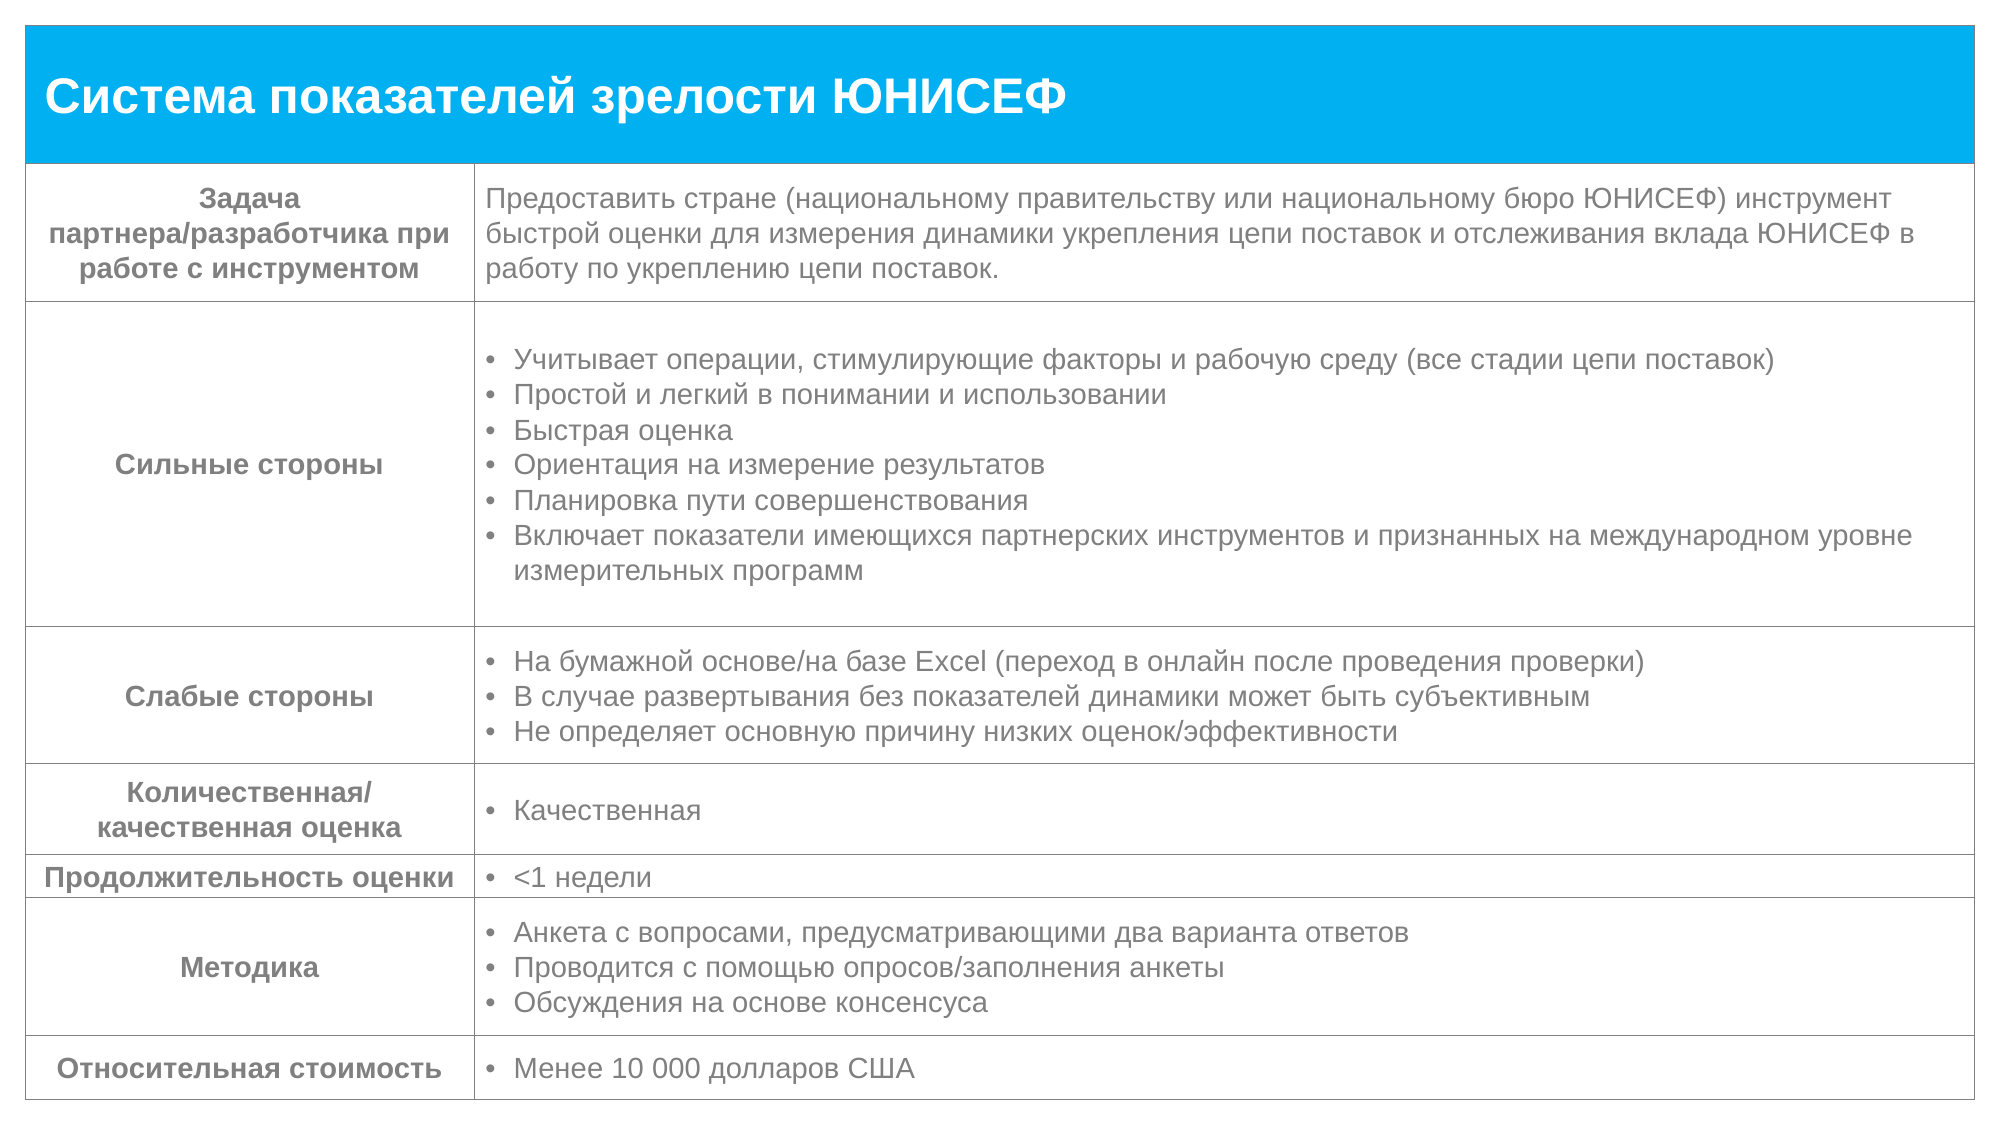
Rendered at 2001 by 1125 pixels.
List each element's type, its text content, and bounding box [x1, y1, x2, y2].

table_header Система показателей зрелости ЮНИСЕФ [26, 26, 1974, 163]
table_cell Качественная [475, 764, 1974, 854]
table_cell <1 недели [475, 855, 1974, 897]
table_cell Относительная стоимость [26, 1036, 474, 1099]
table_cell Методика [26, 898, 474, 1035]
table_cell Предоставить стране (национальному правительству или национальному бюро ЮНИСЕФ) инструмент быстрой оценки для измерения динамики укрепления цепи поставок и отслеживания вклада ЮНИСЕФ в работу по укреплению цепи поставок. [475, 164, 1974, 301]
table_cell Слабые стороны [26, 627, 474, 763]
table_cell Задача партнера/разработчика при работе с инструментом [26, 164, 474, 301]
table_cell Продолжительность оценки [26, 855, 474, 897]
table_cell Учитывает операции, стимулирующие факторы и рабочую среду (все стадии цепи поставок) Простой и легкий в понимании и использовании Быстрая оценка Ориентация на измерение результатов Планировка пути совершенствования Включает показатели имеющихся партнерских инструментов и признанных на международном уровне измерительных программ [475, 302, 1974, 626]
table_cell Сильные стороны [26, 302, 474, 626]
table_cell Анкета с вопросами, предусматривающими два варианта ответов Проводится с помощью опросов/заполнения анкеты Обсуждения на основе консенсуса [475, 898, 1974, 1035]
table_cell На бумажной основе/на базе Excel (переход в онлайн после проведения проверки) В случае развертывания без показателей динамики может быть субъективным Не определяет основную причину низких оценок/эффективности [475, 627, 1974, 763]
table_cell Количественная/ качественная оценка [26, 764, 474, 854]
table_cell Менее 10 000 долларов США [475, 1036, 1974, 1099]
